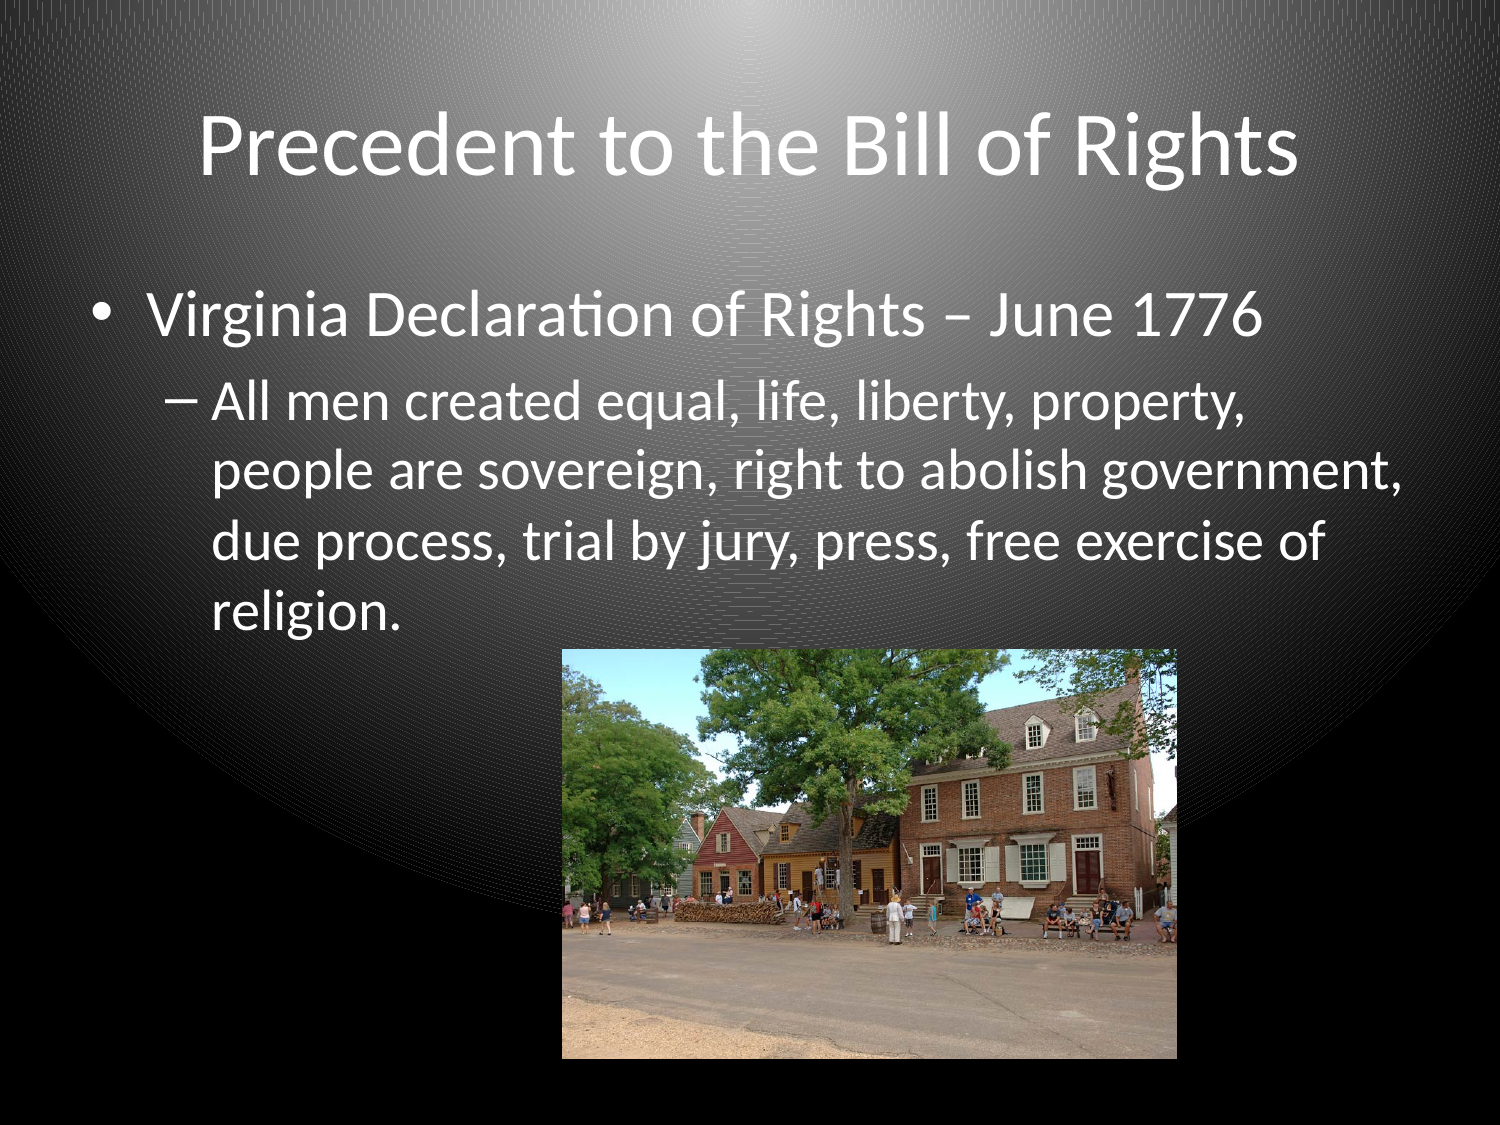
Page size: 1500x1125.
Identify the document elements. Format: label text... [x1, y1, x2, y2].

picture [562, 649, 1177, 1059]
title Precedent to the Bill of Rights [75, 45, 1425, 233]
list Virginia Declaration of Rights – June 1776 All men created equal, life, liberty, property, people are sovereign, right to abolish government, due process, trial by jury, press, free exercise of religion. [75, 262, 1425, 1005]
